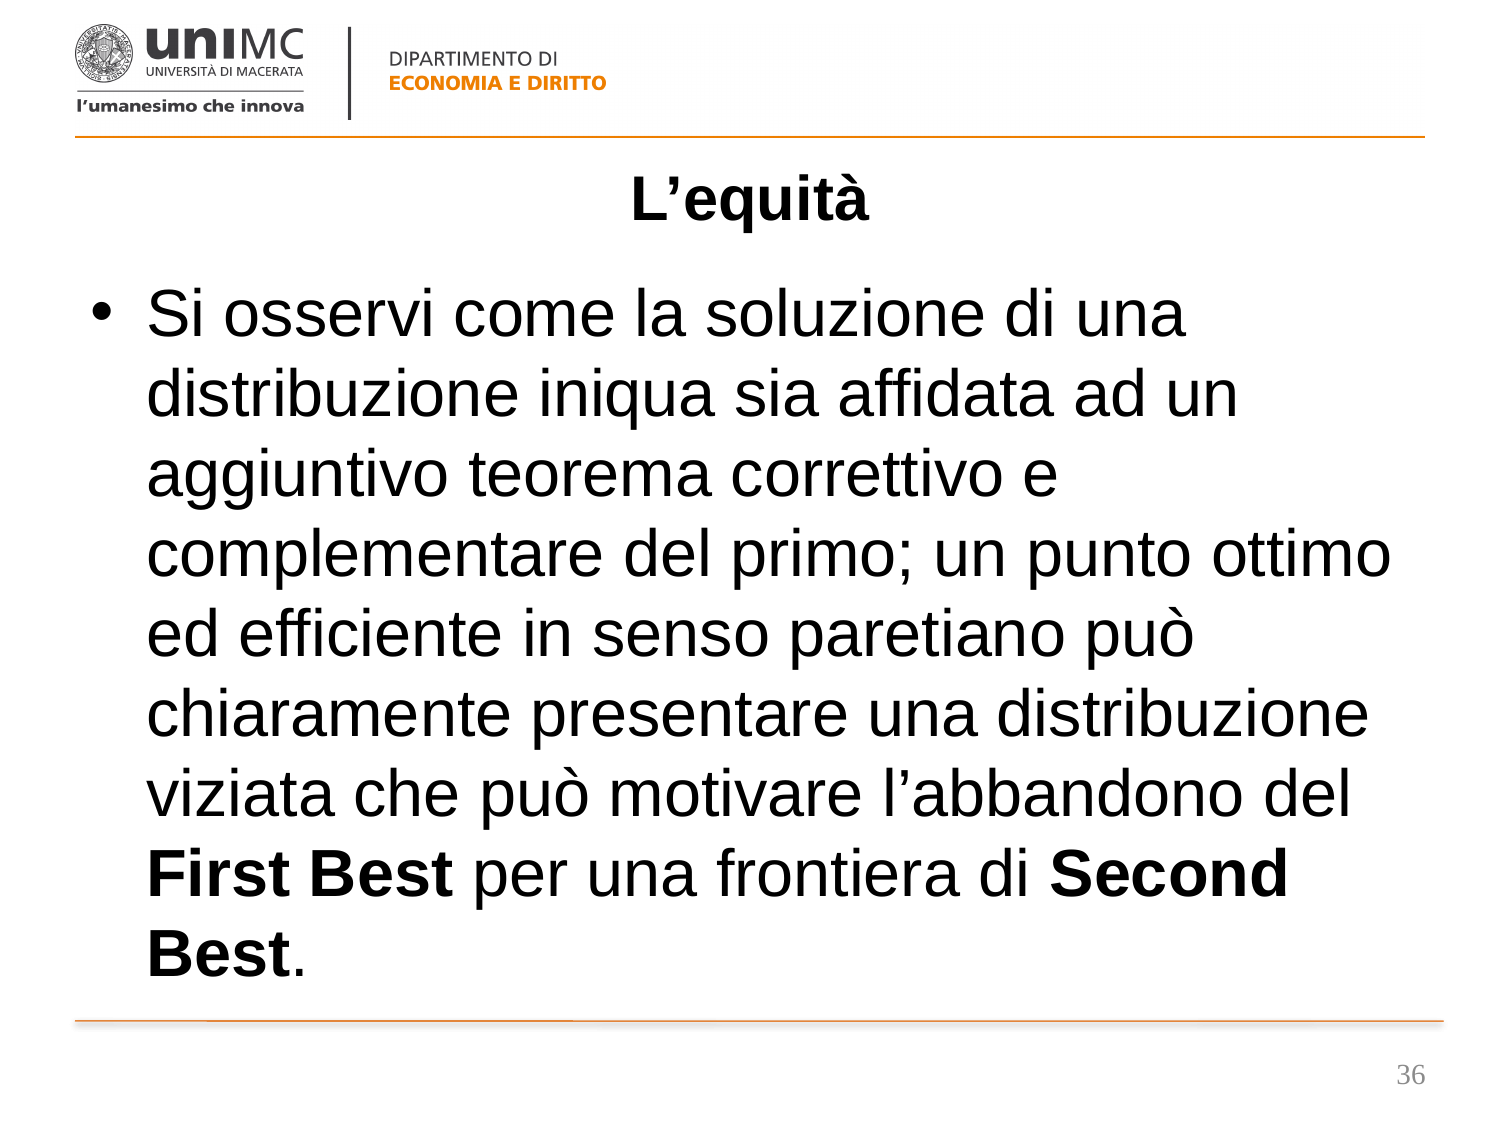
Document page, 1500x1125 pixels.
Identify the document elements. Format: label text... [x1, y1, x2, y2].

list Si osservi come la soluzione di una distribuzione iniqua sia affidata ad un aggiuntivo teorema correttivo e complementare del primo; un punto ottimo ed efficiente in senso paretiano può chiaramente presentare una distribuzione viziata che può motivare l’abbandono del First Best per una frontiera di Second Best. [75, 262, 1425, 1005]
title L’equità [75, 149, 1425, 241]
picture [75, 24, 1425, 138]
slide_number 36 [1091, 1042, 1442, 1103]
